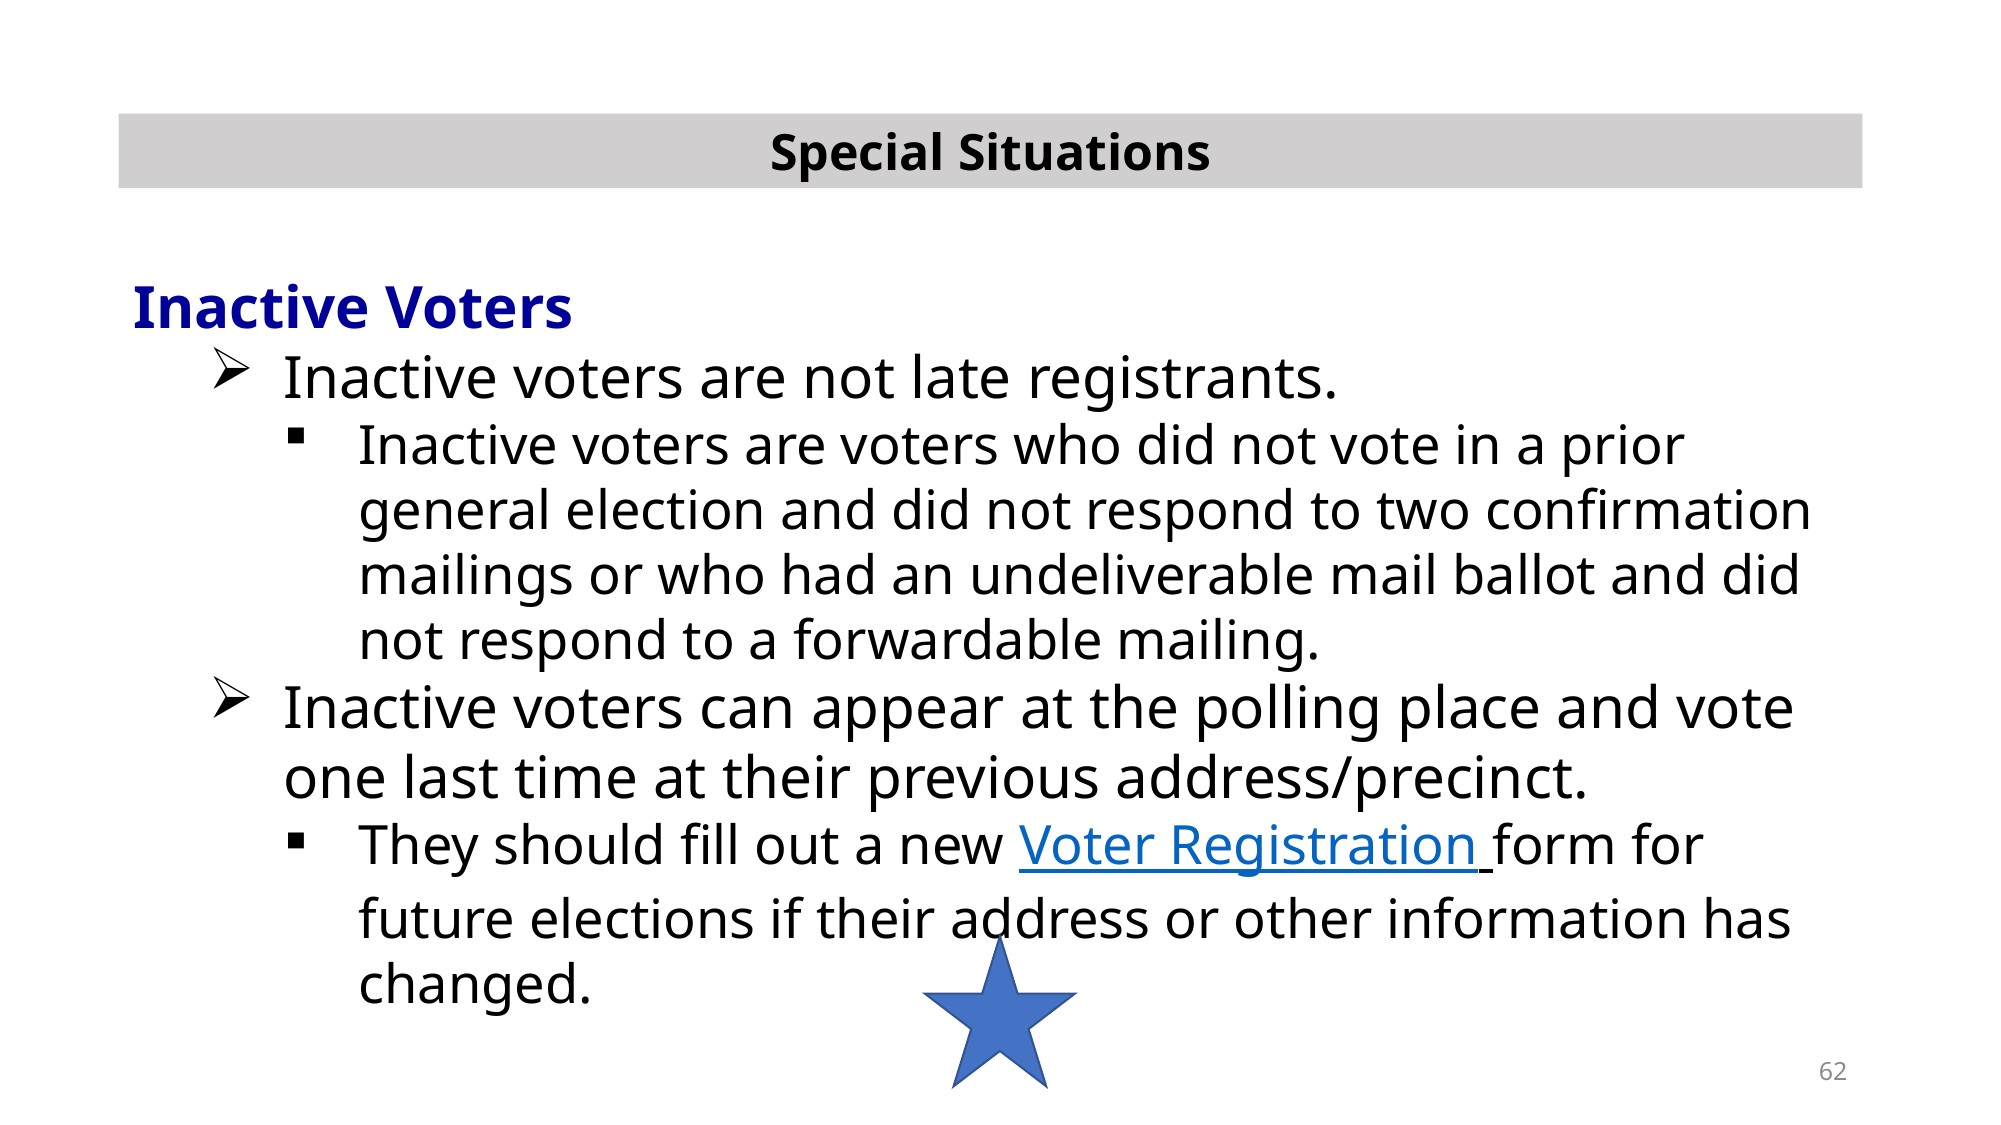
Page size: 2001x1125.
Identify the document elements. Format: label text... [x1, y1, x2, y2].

slide_number 62 [1412, 1042, 1863, 1103]
text_box Special Situations [118, 113, 1863, 189]
text_box [921, 932, 1078, 1090]
text_box Inactive Voters Inactive voters are not late registrants. Inactive voters are voters who did not vote in a prior general election and did not respond to two confirmation mailings or who had an undeliverable mail ballot and did not respond to a forwardable mailing. Inactive voters can appear at the polling place and vote one last time at their previous address/precinct. They should fill out a new Voter Registration form for future elections if their address or other information has changed. [118, 263, 1863, 1022]
